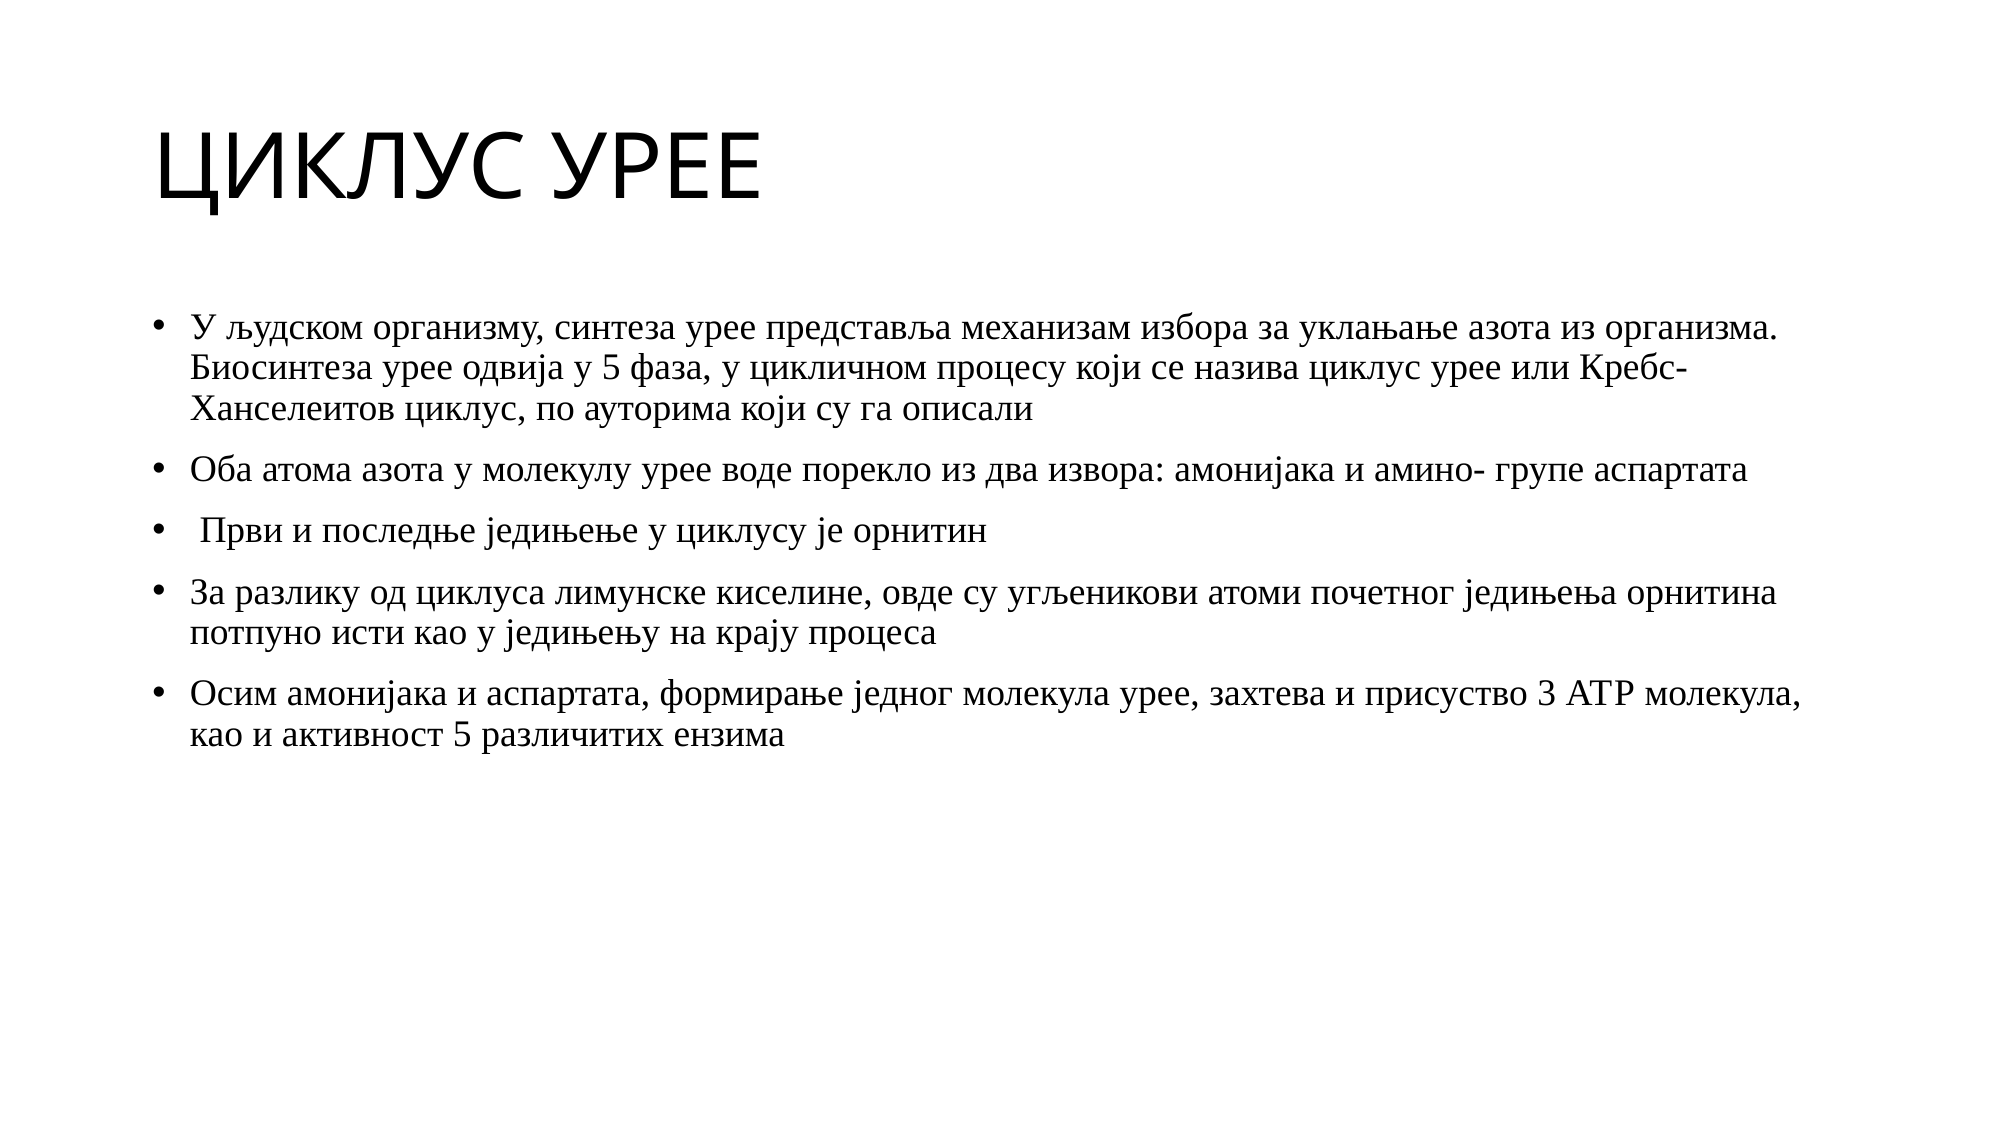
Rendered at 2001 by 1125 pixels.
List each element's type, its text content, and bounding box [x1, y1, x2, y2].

title ЦИКЛУС УРЕЕ [137, 59, 1863, 278]
list У људском организму, синтеза урее представља механизам избора за уклањање азота из организма. Биосинтеза урее одвија у 5 фаза, у цикличном процесу који се назива циклус урее или Кребс-Ханселеитов циклус, по ауторима који су га описали Оба атома азота у молекулу урее воде порекло из два извора: амонијака и амино- групе аспартата Први и последње једињење у циклусу је орнитин За разлику од циклуса лимунске киселине, овде су угљеникови атоми почетног једињења орнитина потпуно исти као у једињењу на крају процеса Осим амонијака и аспартата, формирање једног молекула урее, захтева и присуство 3 АТP молекула, као и активност 5 различитих ензима [137, 299, 1863, 1014]
